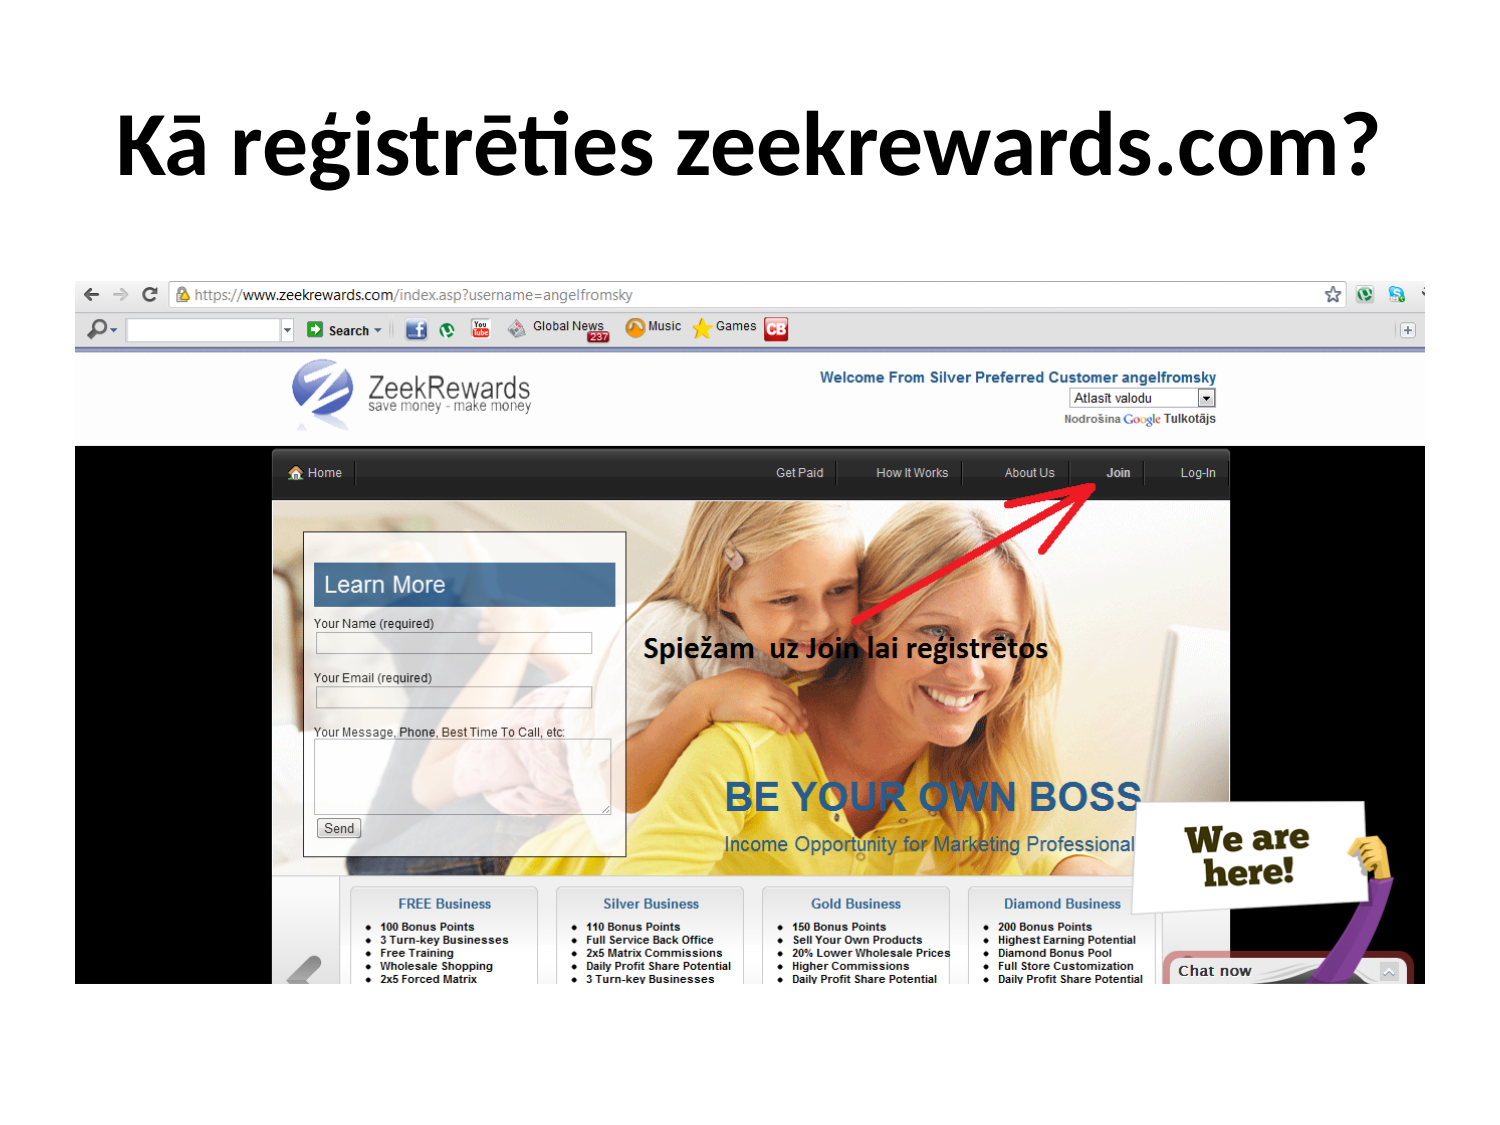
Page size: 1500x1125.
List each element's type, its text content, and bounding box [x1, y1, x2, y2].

title Kā reģistrēties zeekrewards.com? [75, 45, 1425, 233]
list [74, 280, 1426, 987]
